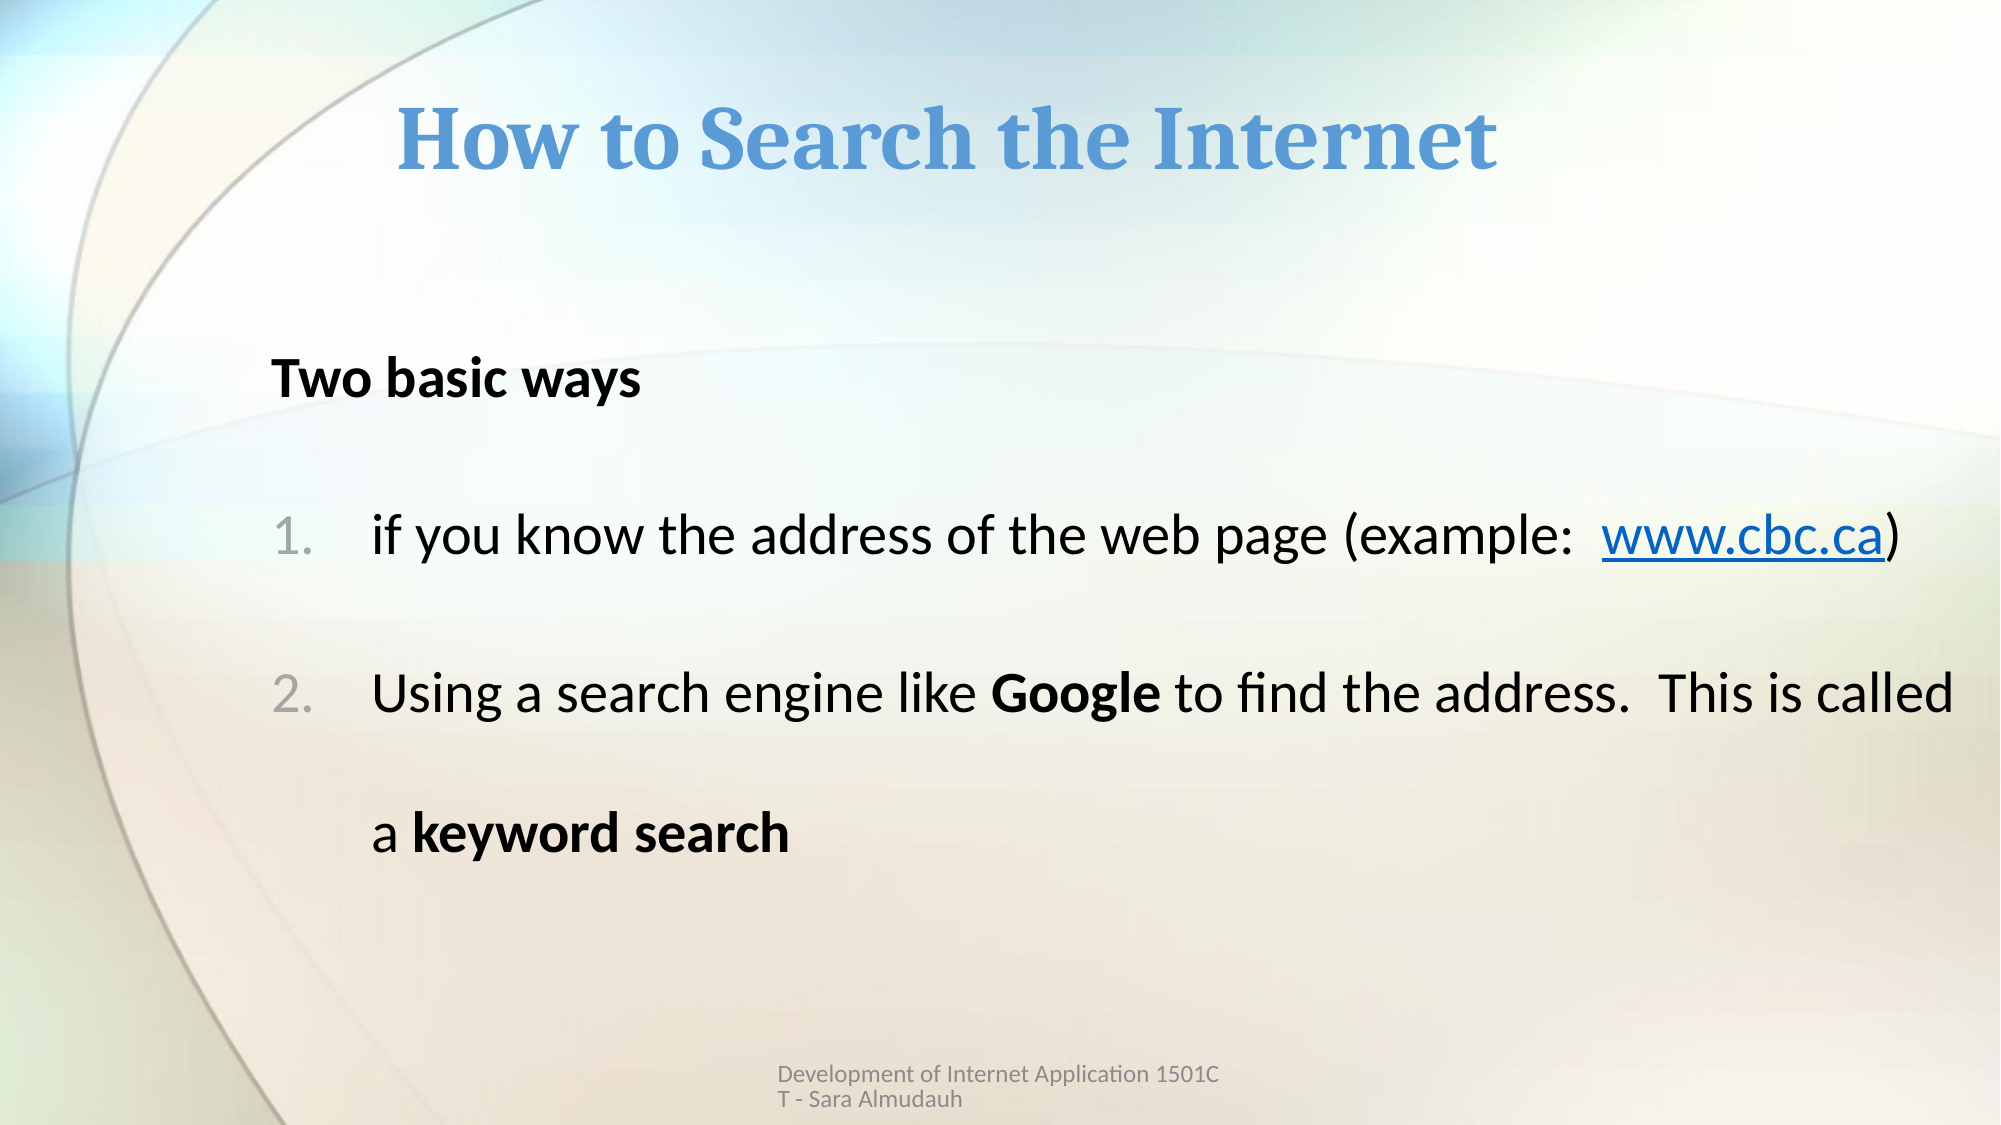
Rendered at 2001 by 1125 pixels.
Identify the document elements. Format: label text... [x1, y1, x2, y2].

footer Development of Internet Application 1501CT - Sara Almudauh [762, 1042, 1238, 1103]
list Two basic ways if you know the address of the web page (example: www.cbc.ca) Using a search engine like Google to find the address. This is called a keyword search [256, 261, 1974, 1008]
picture [0, 0, 2001, 1125]
title How to Search the Internet [381, 59, 1863, 205]
